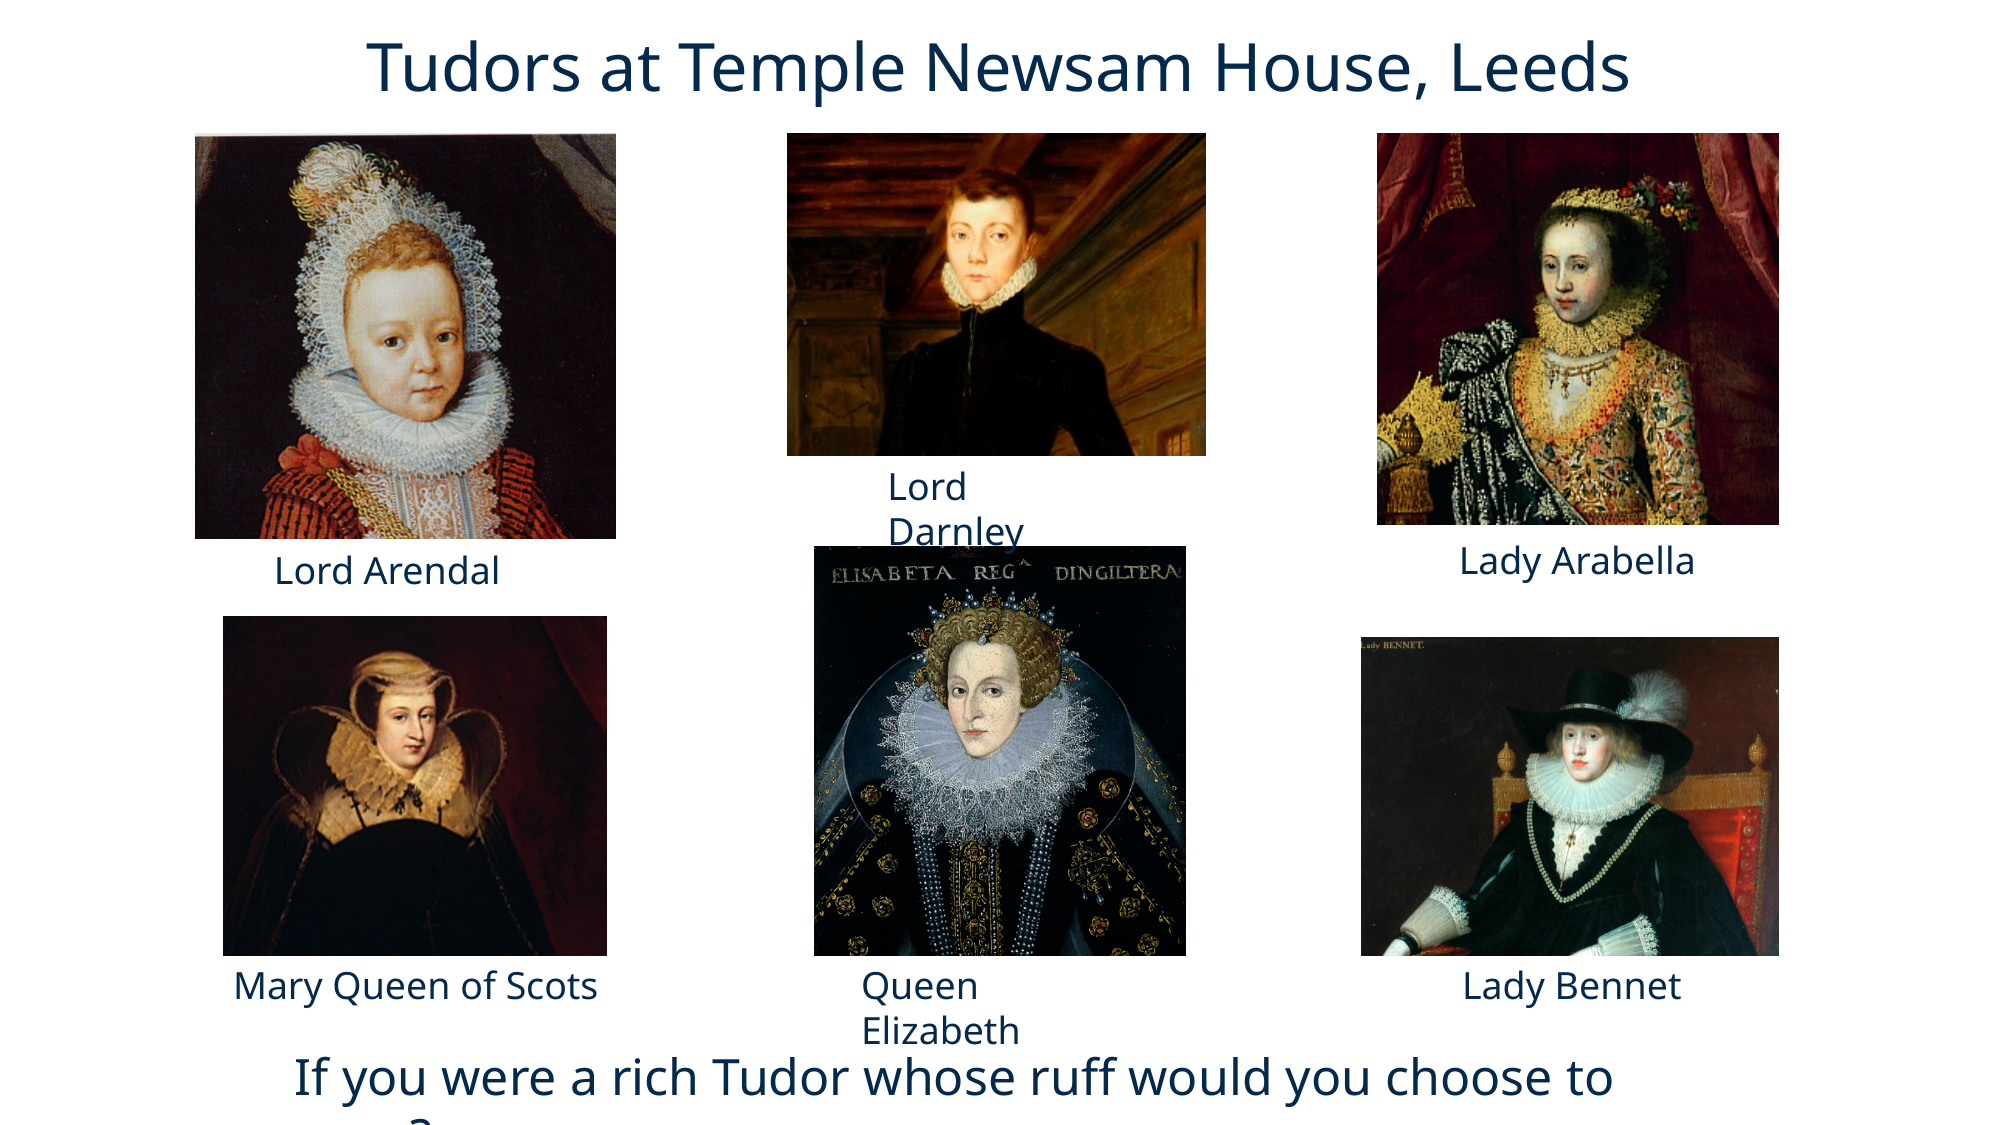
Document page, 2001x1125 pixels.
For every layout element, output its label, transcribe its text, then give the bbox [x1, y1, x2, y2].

picture [814, 546, 1186, 956]
text_box Tudors at Temple Newsam House, Leeds [292, 19, 1708, 111]
text_box Lord Darnley [881, 457, 1112, 521]
picture [1377, 133, 1779, 525]
text_box Mary Queen of Scots [227, 955, 609, 1006]
picture [1361, 637, 1779, 956]
text_box Lord Arendal [267, 541, 543, 602]
picture [223, 616, 607, 956]
text_box Lady Bennet [1456, 956, 1700, 1022]
text_box Lady Arabella [1452, 530, 1704, 582]
text_box If you were a rich Tudor whose ruff would you choose to wear? [288, 1039, 1712, 1125]
text_box Queen Elizabeth [854, 956, 1145, 1019]
picture [195, 133, 616, 539]
picture [787, 133, 1206, 456]
